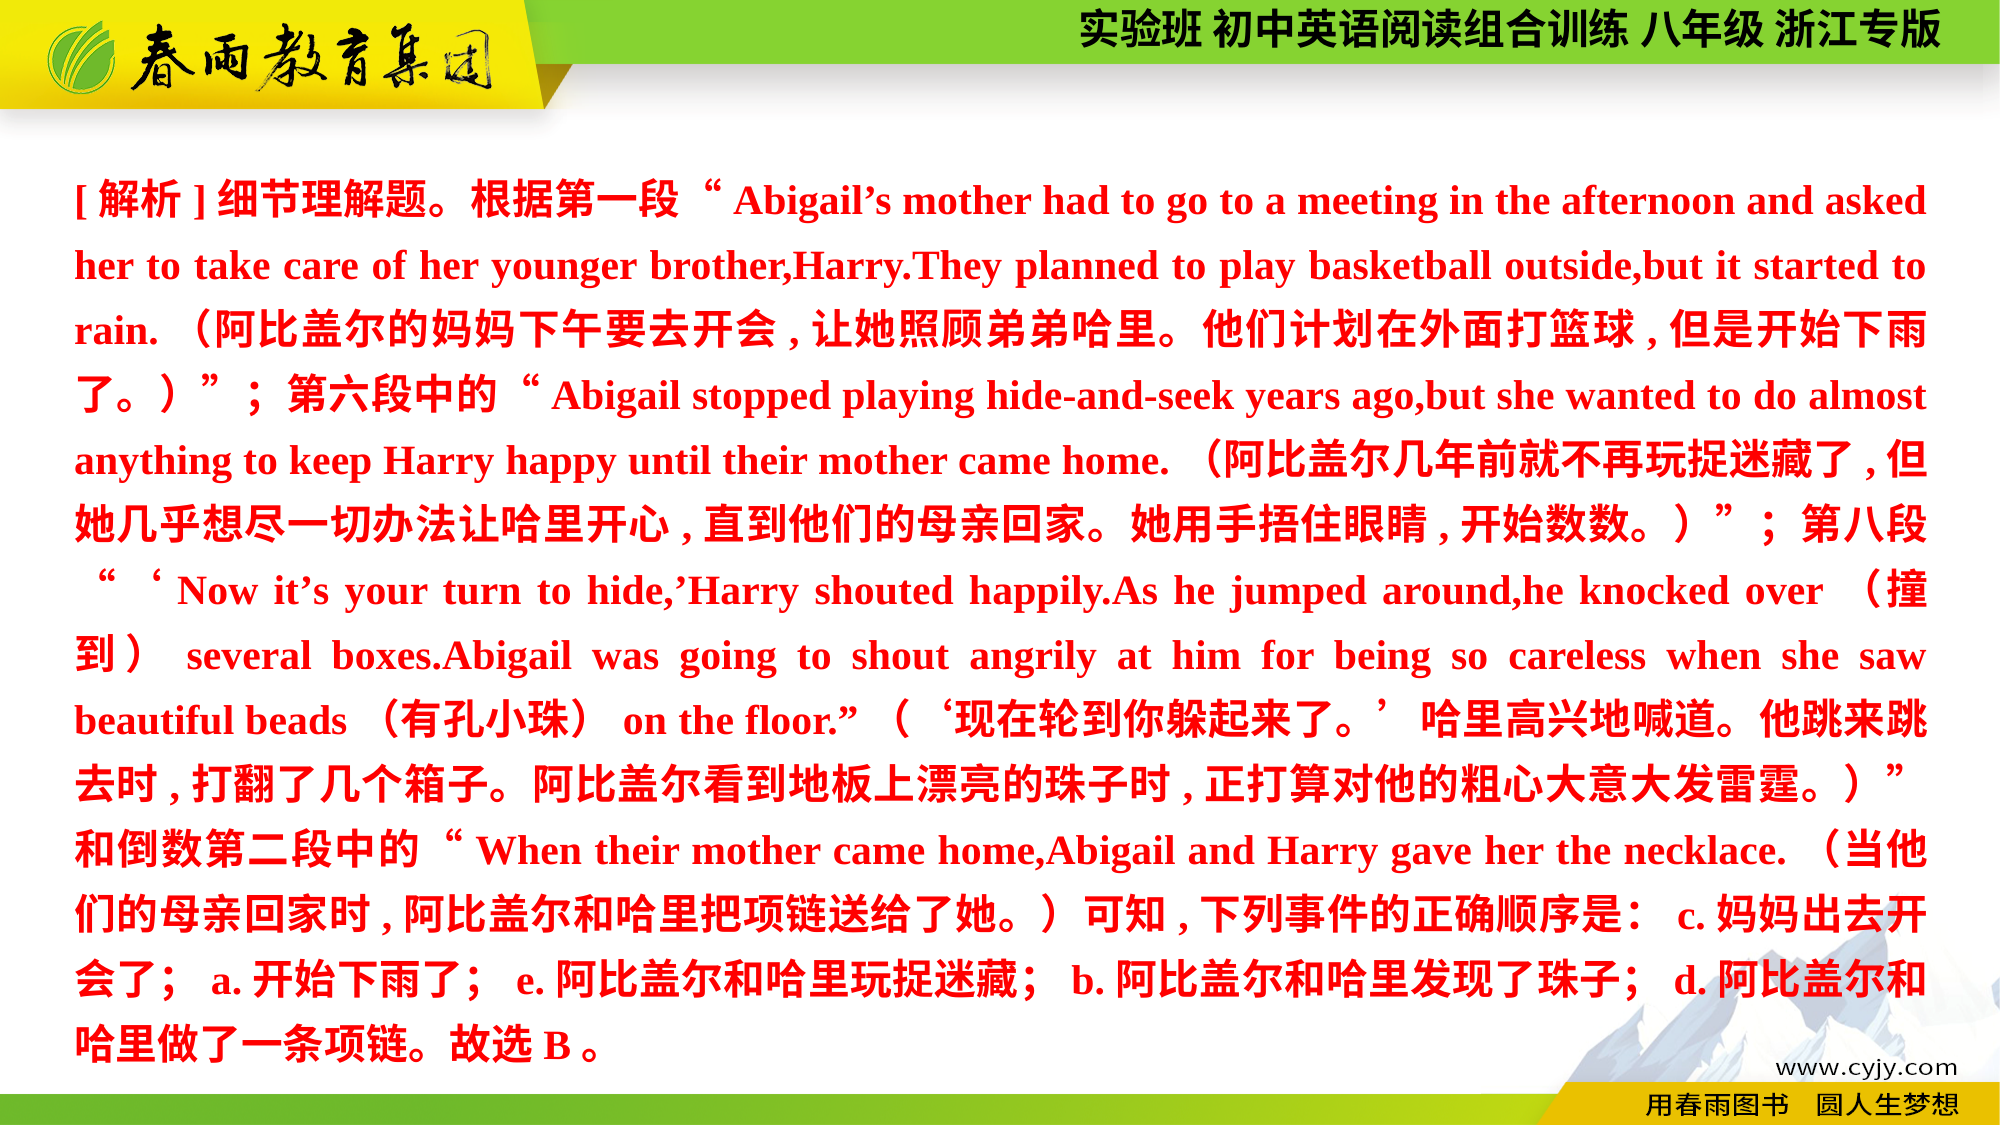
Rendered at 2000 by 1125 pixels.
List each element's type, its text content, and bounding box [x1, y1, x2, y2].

picture [0, 0, 2000, 1125]
list [解析]细节理解题。根据第一段“Abigail’s mother had to go to a meeting in the afternoon and asked her to take care of her younger brother,Harry.They planned to play basketball outside,but it started to rain.（阿比盖尔的妈妈下午要去开会,让她照顾弟弟哈里。他们计划在外面打篮球,但是开始下雨了。）”；第六段中的“Abigail stopped playing hide-and-seek years ago,but she wanted to do almost anything to keep Harry happy until their mother came home.（阿比盖尔几年前就不再玩捉迷藏了,但她几乎想尽一切办法让哈里开心,直到他们的母亲回家。她用手捂住眼睛,开始数数。）”；第八段“‘Now it’s your turn to hide,’Harry shouted happily.As he jumped around,he knocked over（撞到）several boxes.Abigail was going to shout angrily at him for being so careless when she saw beautiful beads（有孔小珠）on the floor.”（‘现在轮到你躲起来了。’哈里高兴地喊道。他跳来跳去时,打翻了几个箱子。阿比盖尔看到地板上漂亮的珠子时,正打算对他的粗心大意大发雷霆。）”和倒数第二段中的“When their mother came home,Abigail and Harry gave her the necklace.（当他们的母亲回家时,阿比盖尔和哈里把项链送给了她。）可知,下列事件的正确顺序是：c.妈妈出去开会了；a.开始下雨了；e.阿比盖尔和哈里玩捉迷藏；b.阿比盖尔和哈里发现了珠子；d.阿比盖尔和哈里做了一条项链。故选B。 [59, 149, 1944, 1012]
